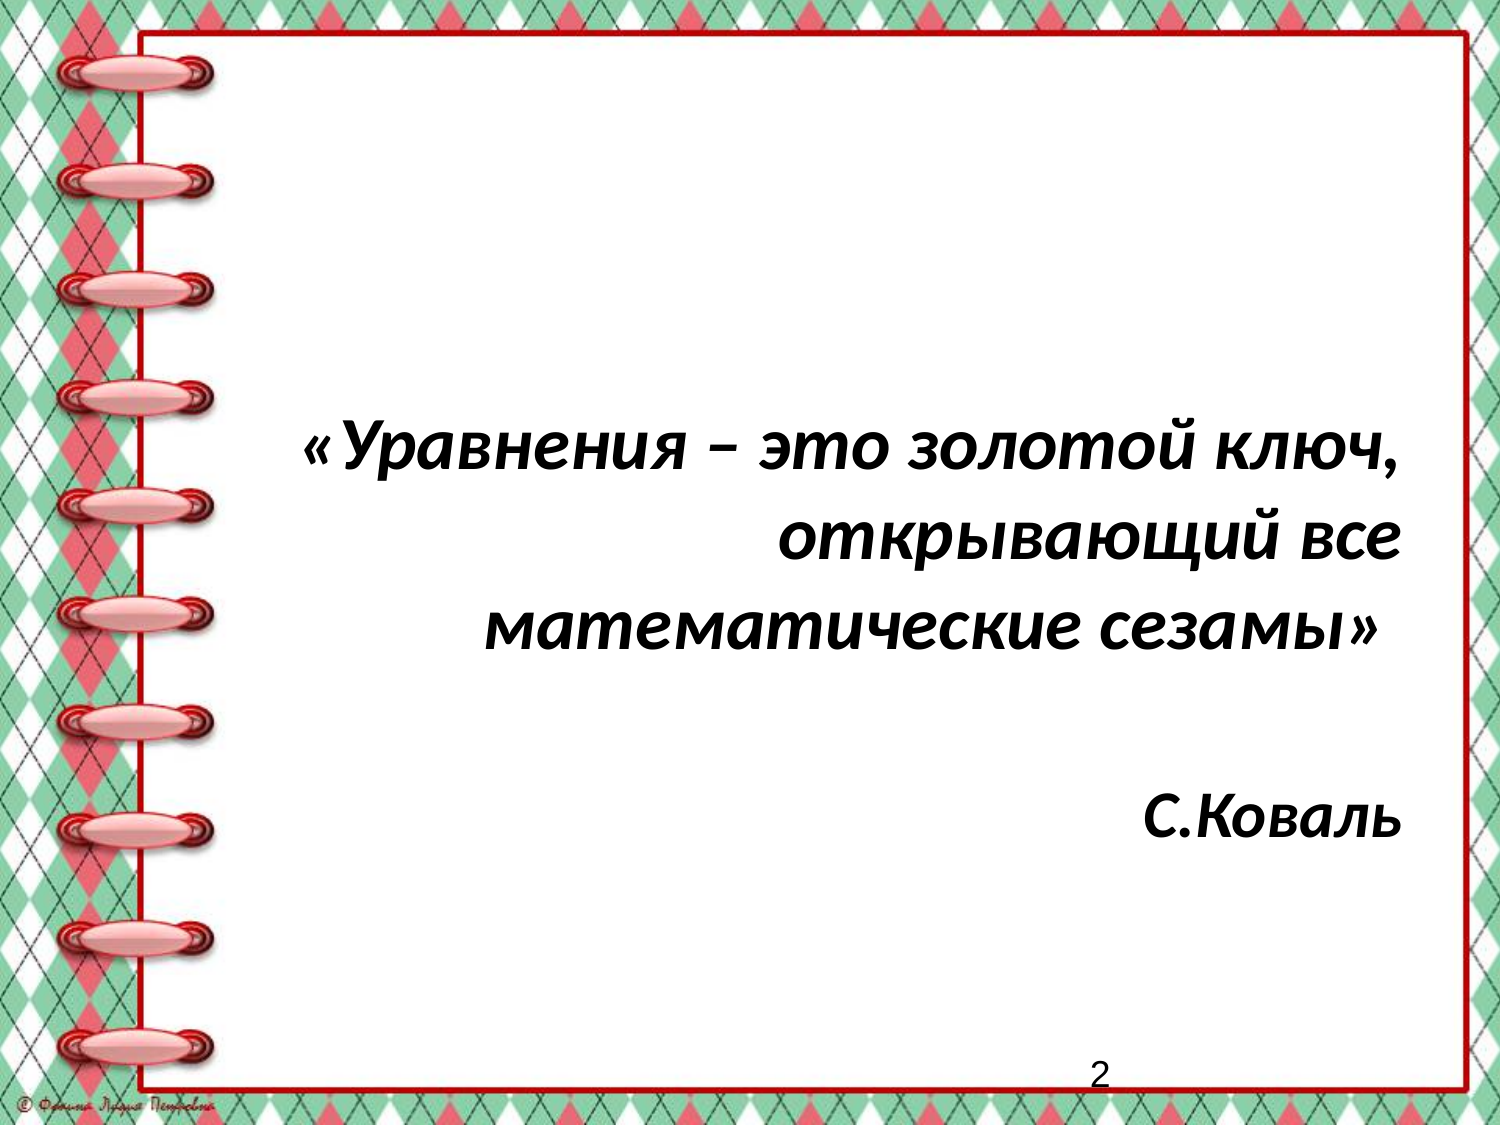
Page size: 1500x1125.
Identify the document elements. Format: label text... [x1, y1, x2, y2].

slide_number 2 [1074, 1042, 1425, 1103]
picture [0, 0, 1500, 1125]
list «Уравнения – это золотой ключ, открывающий все математические сезамы» С.Коваль [175, 386, 1418, 739]
